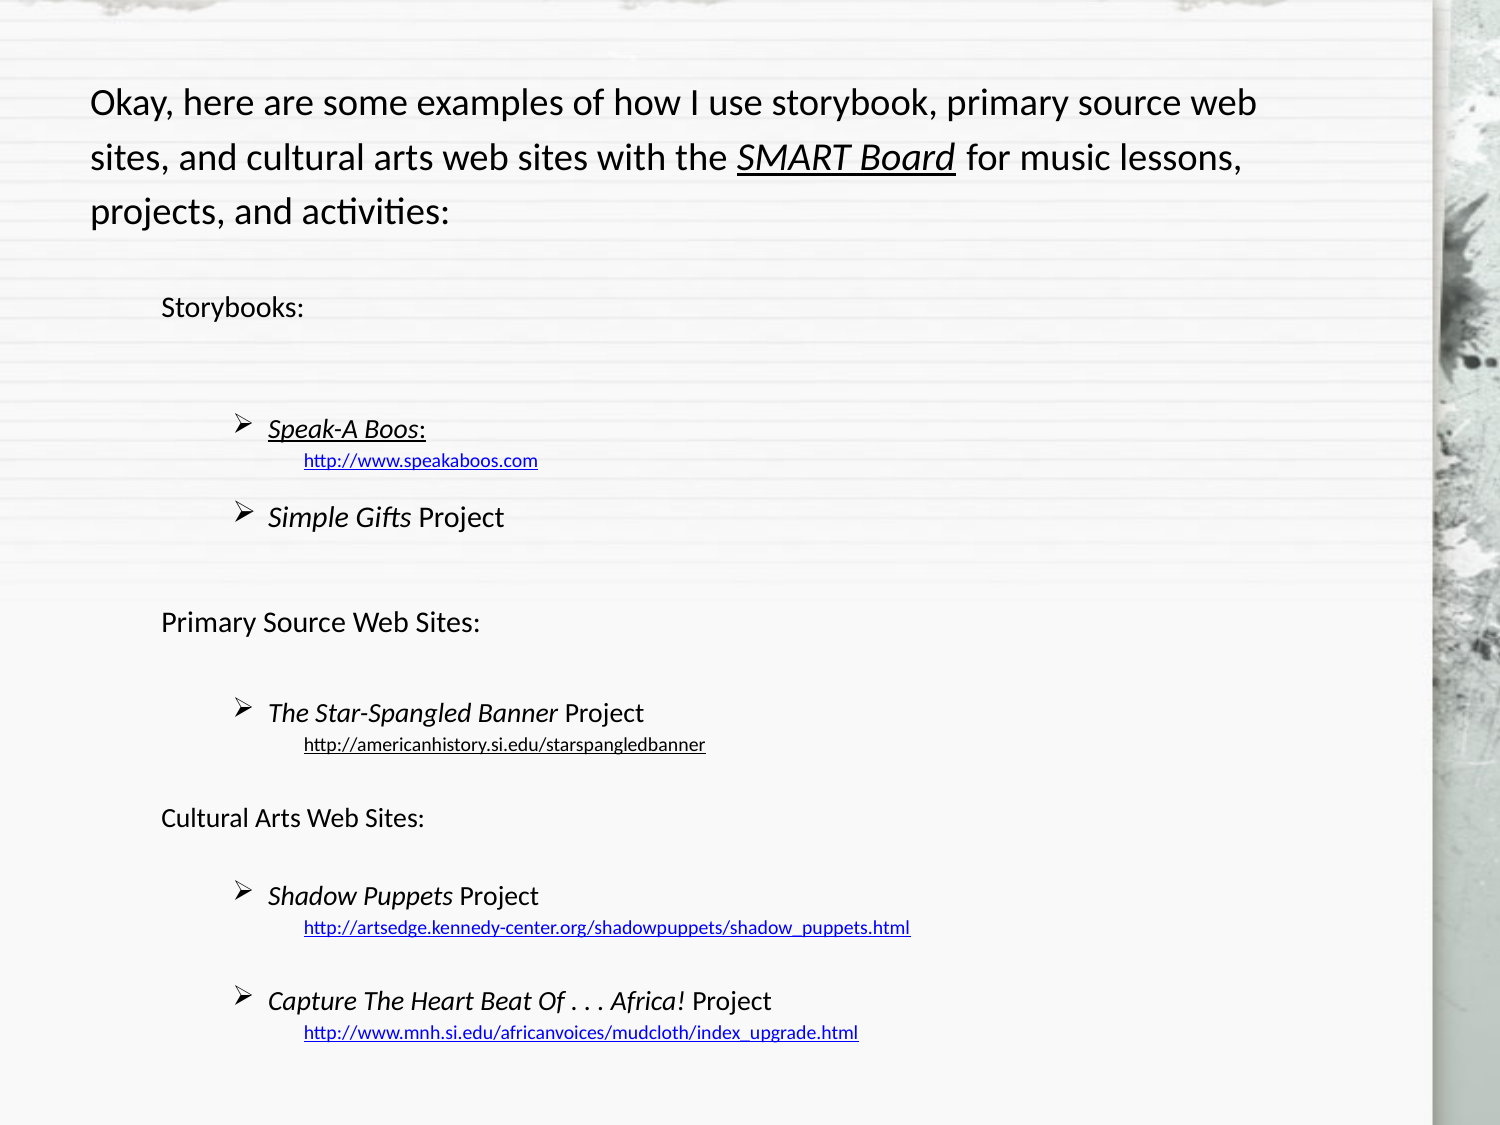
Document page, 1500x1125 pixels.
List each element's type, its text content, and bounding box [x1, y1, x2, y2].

picture [0, 0, 1500, 1125]
list Okay, here are some examples of how I use storybook, primary source web sites, and cultural arts web sites with the SMART Board for music lessons, projects, and activities: Storybooks: Speak-A Boos: http://www.speakaboos.com Simple Gifts Project Primary Source Web Sites: The Star-Spangled Banner Project http://americanhistory.si.edu/starspangledbanner Cultural Arts Web Sites: Shadow Puppets Project http://artsedge.kennedy-center.org/shadowpuppets/shadow_puppets.html Capture The Heart Beat Of . . . Africa! Project http://www.mnh.si.edu/africanvoices/mudcloth/index_upgrade.html [75, 69, 1425, 1059]
